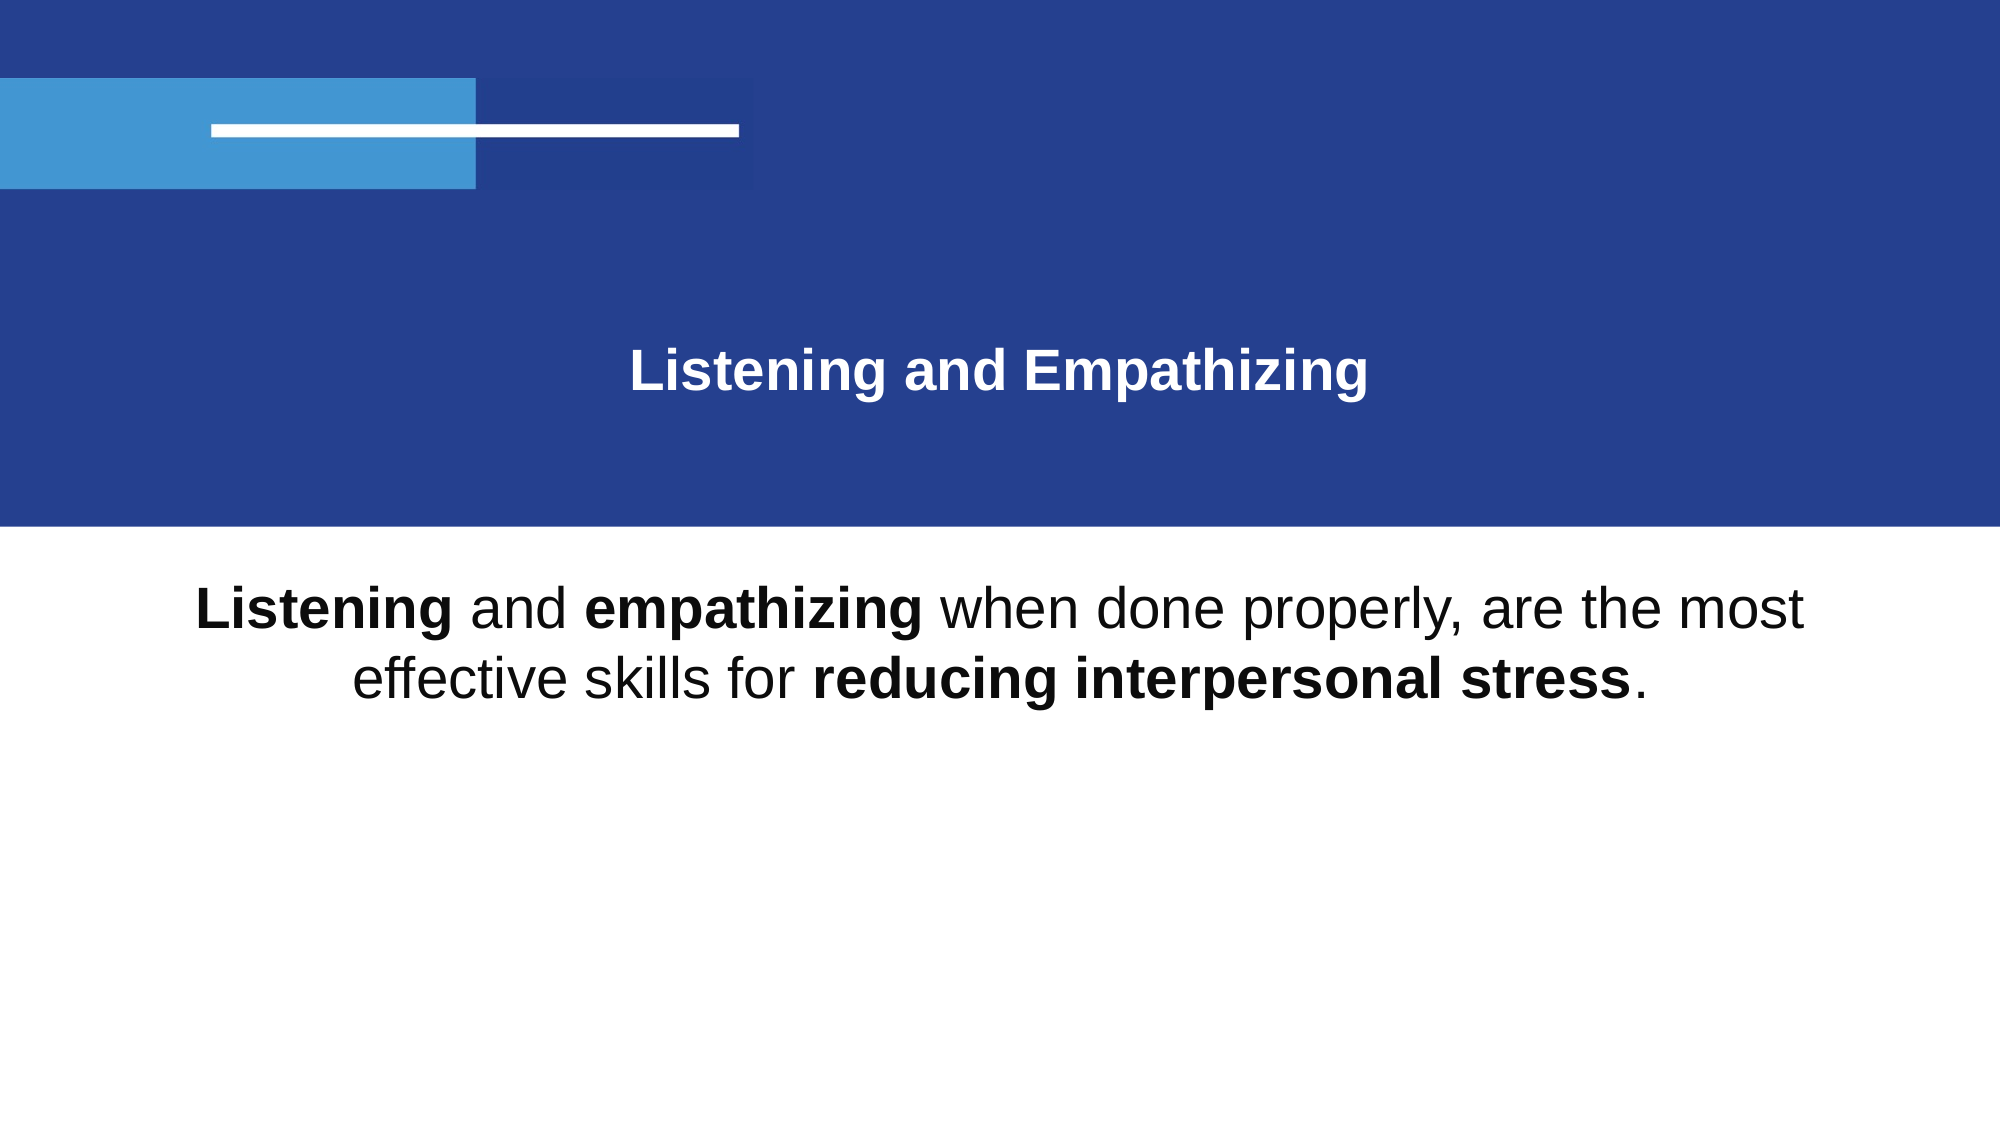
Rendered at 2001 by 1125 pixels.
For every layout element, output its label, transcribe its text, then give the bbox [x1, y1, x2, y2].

picture [0, 78, 754, 190]
list Listening and empathizing when done properly, are the most effective skills for reducing interpersonal stress. [137, 562, 1863, 942]
title Listening and Empathizing [137, 263, 1863, 481]
